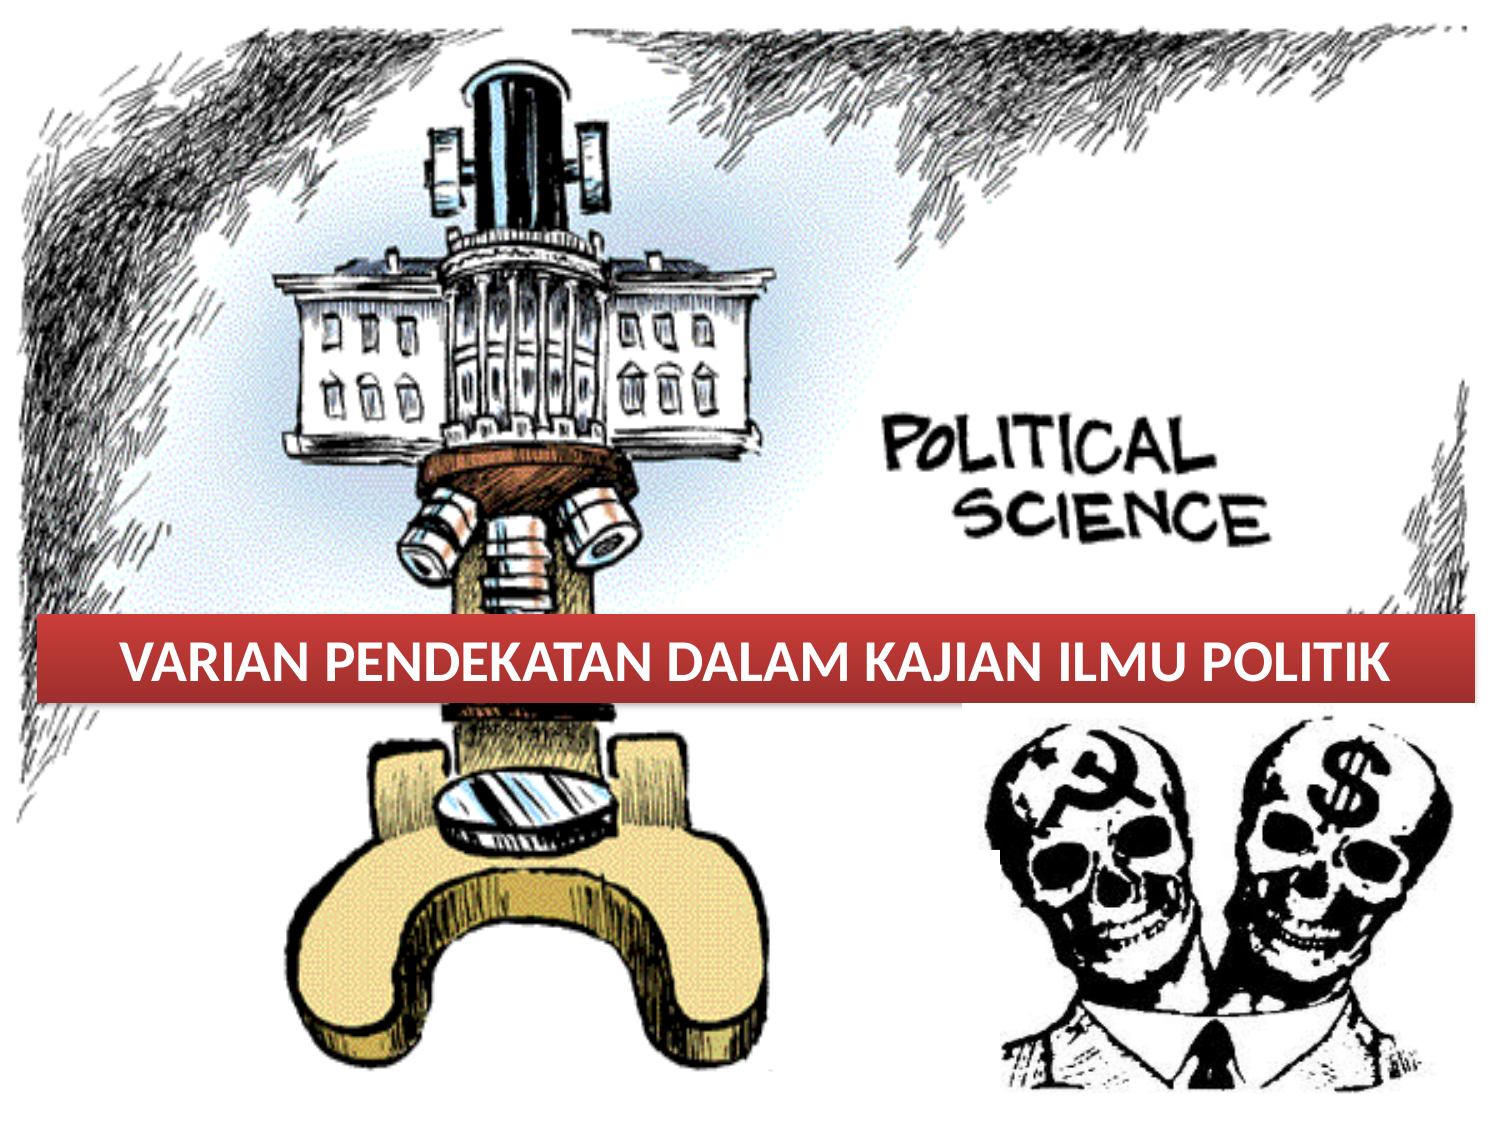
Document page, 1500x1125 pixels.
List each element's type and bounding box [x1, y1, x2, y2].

picture [0, 0, 1500, 1125]
text_box [599, 702, 1476, 1125]
